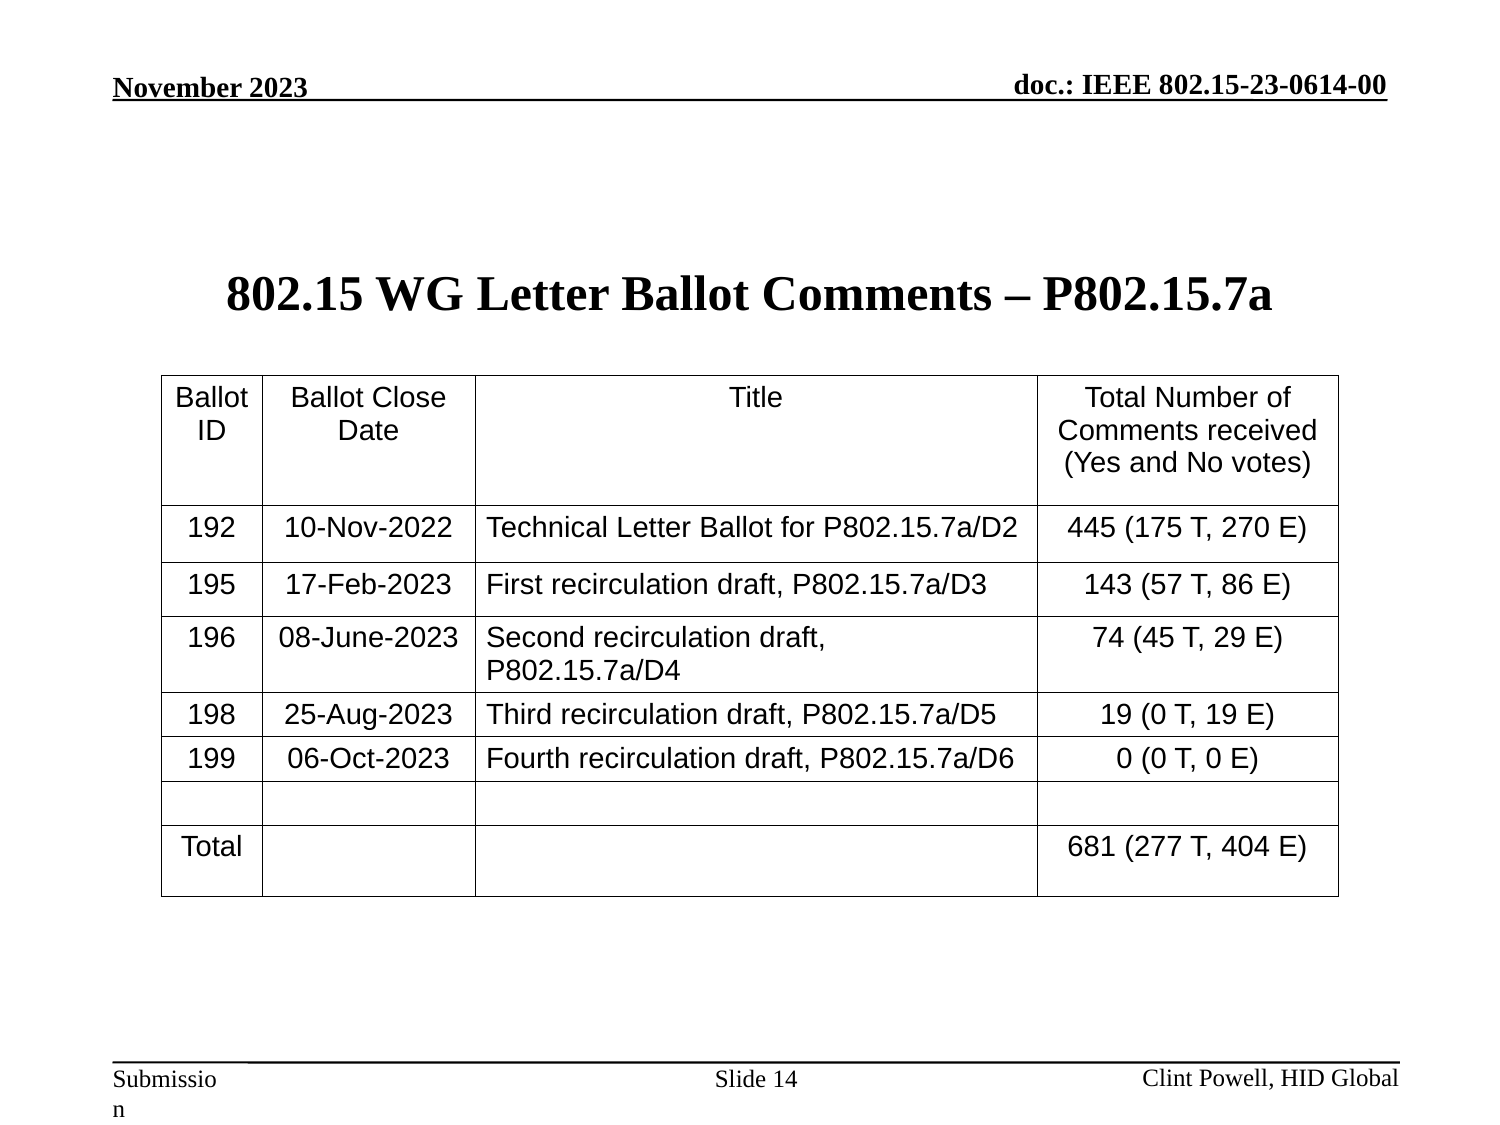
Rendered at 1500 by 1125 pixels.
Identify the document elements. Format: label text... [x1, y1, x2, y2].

table_cell Total [162, 826, 262, 896]
text_box 802.15 WG Letter Ballot Comments – P802.15.7a [112, 224, 1387, 356]
table_cell Technical Letter Ballot for P802.15.7a/D2 [476, 506, 1037, 562]
table_cell 143 (57 T, 86 E) [1038, 563, 1338, 616]
table_cell 06-Oct-2023 [263, 737, 475, 781]
table_cell [476, 782, 1037, 825]
table_cell [263, 826, 475, 896]
table_cell 199 [162, 737, 262, 781]
table_cell [263, 782, 475, 825]
table_cell [1038, 782, 1338, 825]
table_header Ballot Close Date [263, 376, 475, 505]
table_cell 0 (0 T, 0 E) [1038, 737, 1338, 781]
table_cell [476, 826, 1037, 896]
table_cell 19 (0 T, 19 E) [1038, 693, 1338, 736]
slide_number Slide 14 [712, 1062, 800, 1093]
table_cell Second recirculation draft, P802.15.7a/D4 [476, 617, 1037, 692]
table_cell 198 [162, 693, 262, 736]
table_cell 196 [162, 617, 262, 692]
table_cell 445 (175 T, 270 E) [1038, 506, 1338, 562]
table_header Total Number of Comments received (Yes and No votes) [1038, 376, 1338, 505]
table_header Ballot ID [162, 376, 262, 505]
table_cell Fourth recirculation draft, P802.15.7a/D6 [476, 737, 1037, 781]
table_cell 195 [162, 563, 262, 616]
table_cell First recirculation draft, P802.15.7a/D3 [476, 563, 1037, 616]
table_cell 192 [162, 506, 262, 562]
table_cell 25-Aug-2023 [263, 693, 475, 736]
table_cell 10-Nov-2022 [263, 506, 475, 562]
table_cell 08-June-2023 [263, 617, 475, 692]
table_cell 681 (277 T, 404 E) [1038, 826, 1338, 896]
table_cell [162, 782, 262, 825]
table_cell 17-Feb-2023 [263, 563, 475, 616]
table_header Title [476, 376, 1037, 505]
table_cell 74 (45 T, 29 E) [1038, 617, 1338, 692]
table_cell Third recirculation draft, P802.15.7a/D5 [476, 693, 1037, 736]
